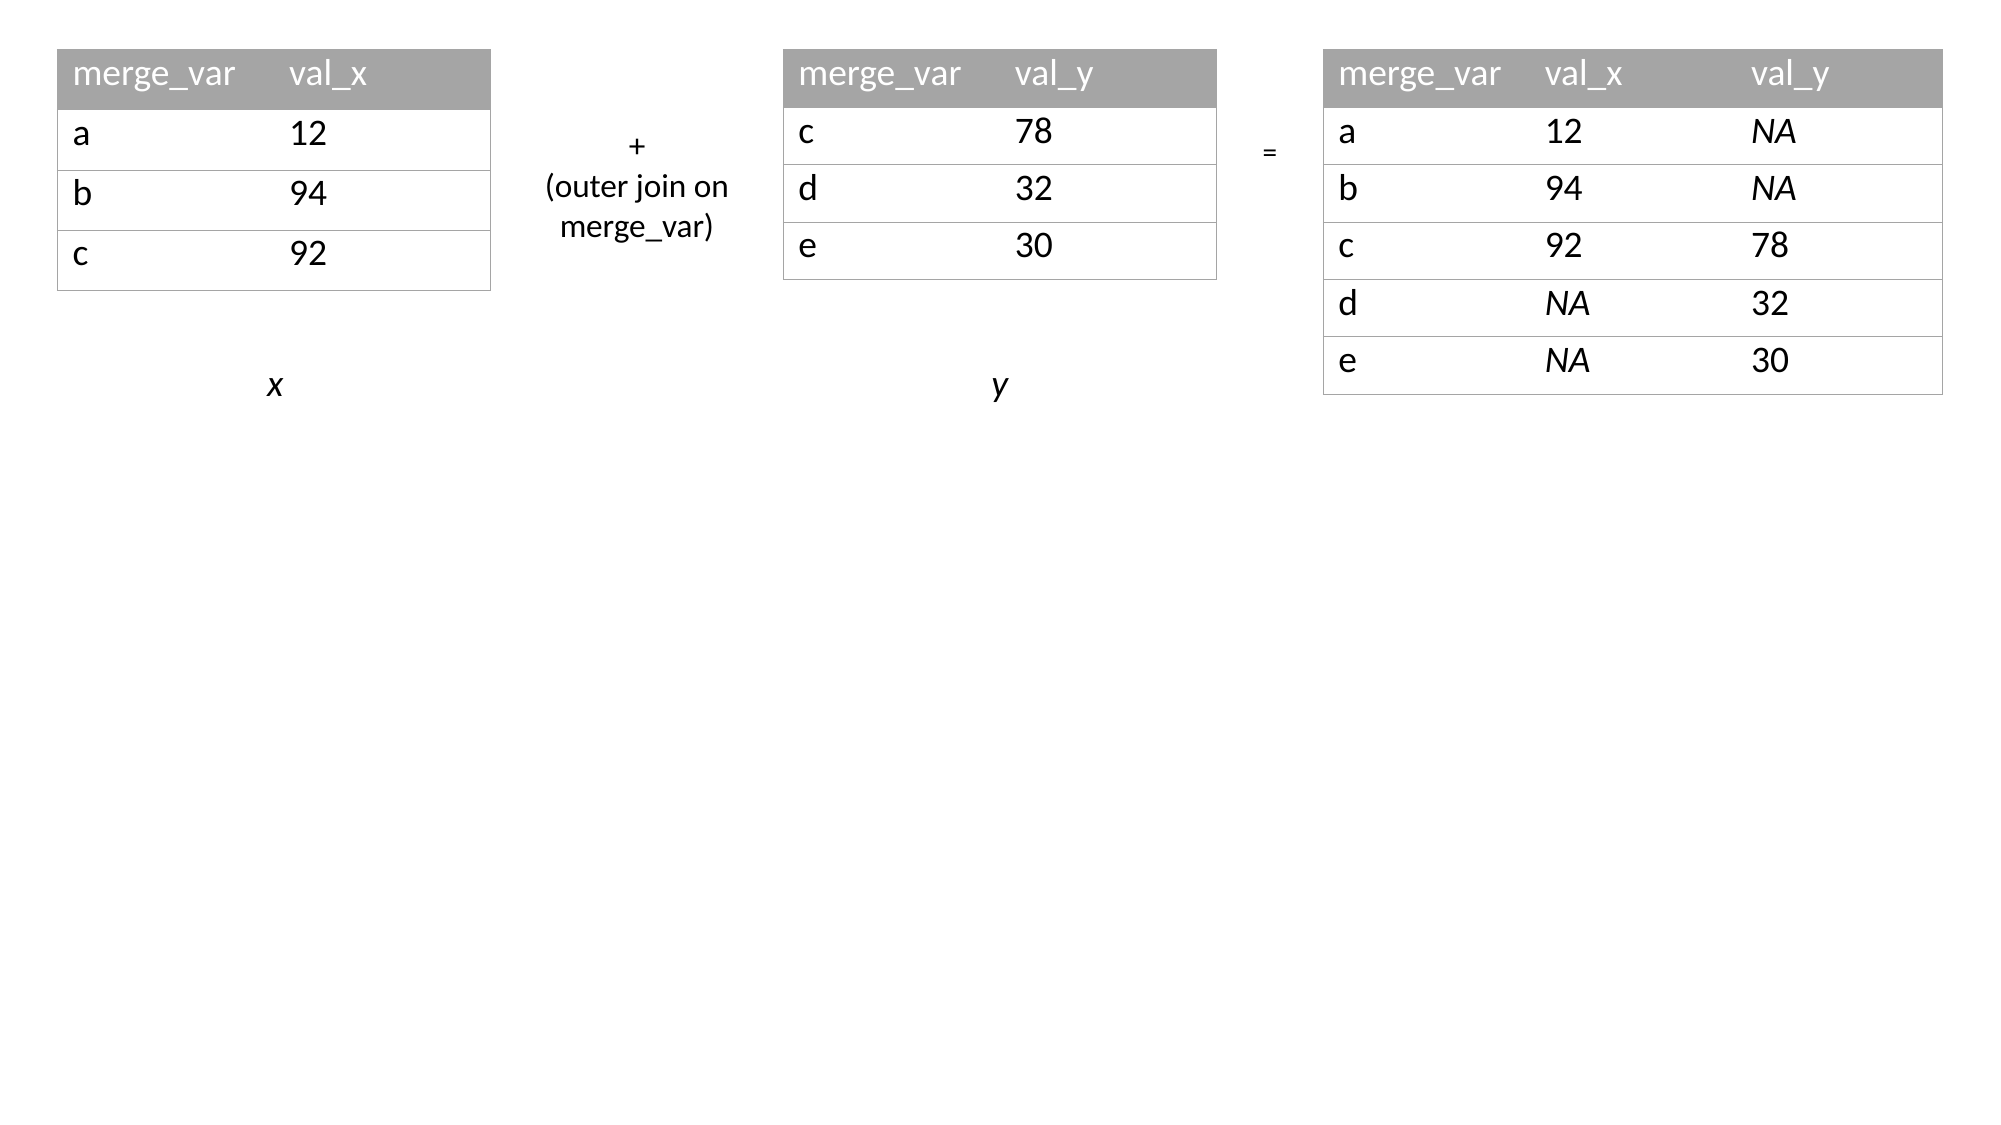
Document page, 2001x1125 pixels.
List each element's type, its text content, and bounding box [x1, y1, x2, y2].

table_cell 32 [1736, 280, 1942, 336]
table_cell NA [1530, 337, 1736, 394]
table_header merge_var [58, 50, 274, 109]
text_box = [1224, 126, 1316, 176]
table_cell 30 [1000, 223, 1216, 279]
table_header val_y [1736, 50, 1942, 107]
table_cell 94 [274, 171, 490, 230]
table_cell e [1324, 337, 1530, 394]
table_cell c [1324, 223, 1530, 279]
table_header merge_var [784, 50, 1000, 107]
table_header merge_var [1324, 50, 1530, 107]
table_cell b [1324, 165, 1530, 222]
table_cell 78 [1000, 108, 1216, 164]
table_cell c [58, 231, 274, 290]
table_cell NA [1736, 165, 1942, 222]
table_cell e [784, 223, 1000, 279]
table_header val_y [1000, 50, 1216, 107]
table_cell 92 [1530, 223, 1736, 279]
table_cell d [784, 165, 1000, 222]
text_box x [229, 351, 321, 411]
table_cell 78 [1736, 223, 1942, 279]
table_cell 32 [1000, 165, 1216, 222]
table_header val_x [1530, 50, 1736, 107]
table_cell 92 [274, 231, 490, 290]
table_cell 94 [1530, 165, 1736, 222]
table_cell a [58, 110, 274, 170]
table_cell NA [1530, 280, 1736, 336]
table_cell 12 [1530, 108, 1736, 164]
table_cell d [1324, 280, 1530, 336]
text_box y [954, 351, 1046, 411]
table_cell a [1324, 108, 1530, 164]
table_cell 12 [274, 110, 490, 170]
table_cell b [58, 171, 274, 230]
table_cell NA [1736, 108, 1942, 164]
table_header val_x [274, 50, 490, 109]
table_cell 30 [1736, 337, 1942, 394]
table_cell c [784, 108, 1000, 164]
text_box + (outer join on merge_var) [528, 116, 746, 252]
